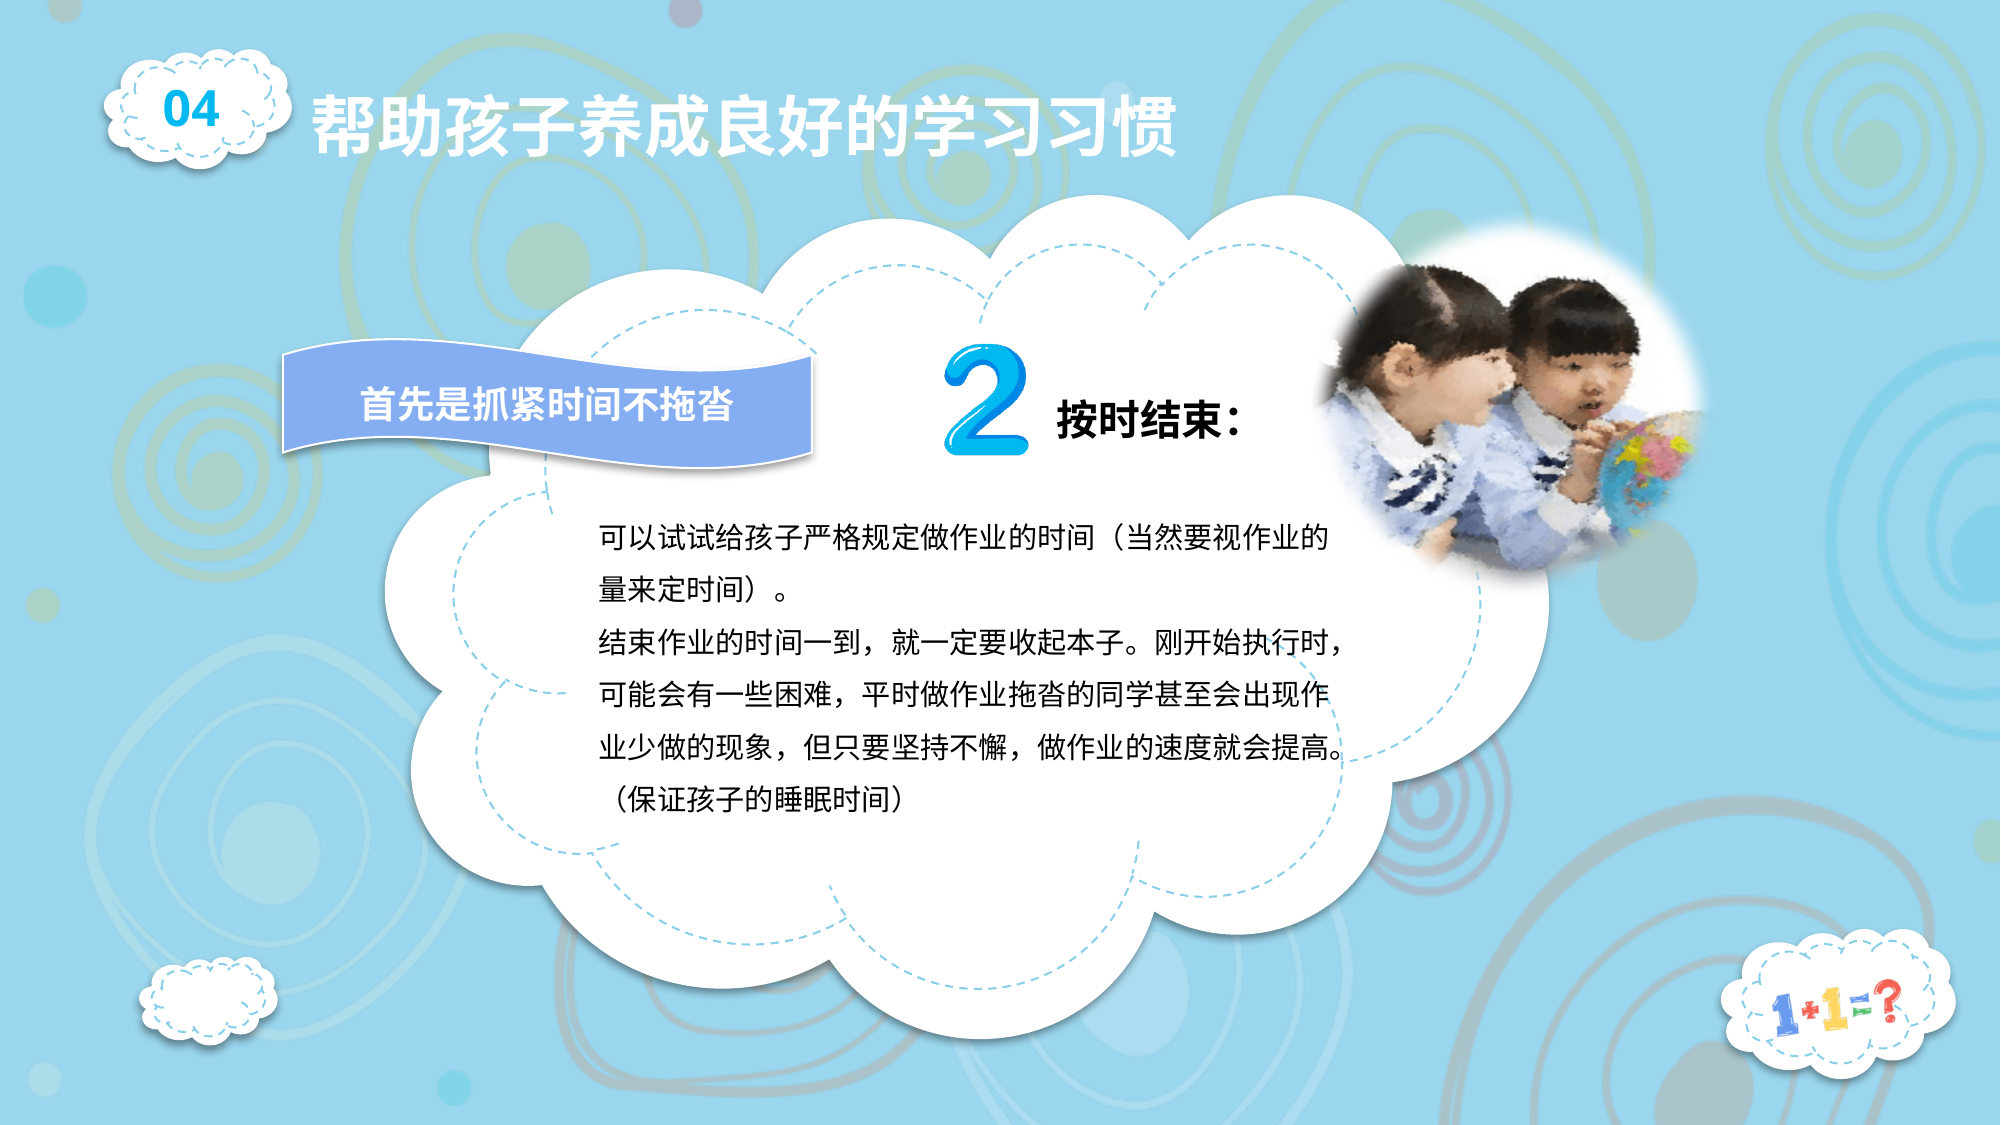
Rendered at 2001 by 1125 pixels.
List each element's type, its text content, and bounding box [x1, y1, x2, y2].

picture [1308, 206, 1720, 600]
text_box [1721, 928, 1956, 1079]
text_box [139, 956, 278, 1046]
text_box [385, 192, 1549, 1037]
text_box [103, 48, 292, 169]
text_box 帮助孩子养成良好的学习习惯 [296, 77, 1212, 172]
text_box 首先是抓紧时间不拖沓 [281, 338, 385, 454]
picture [933, 338, 1039, 458]
